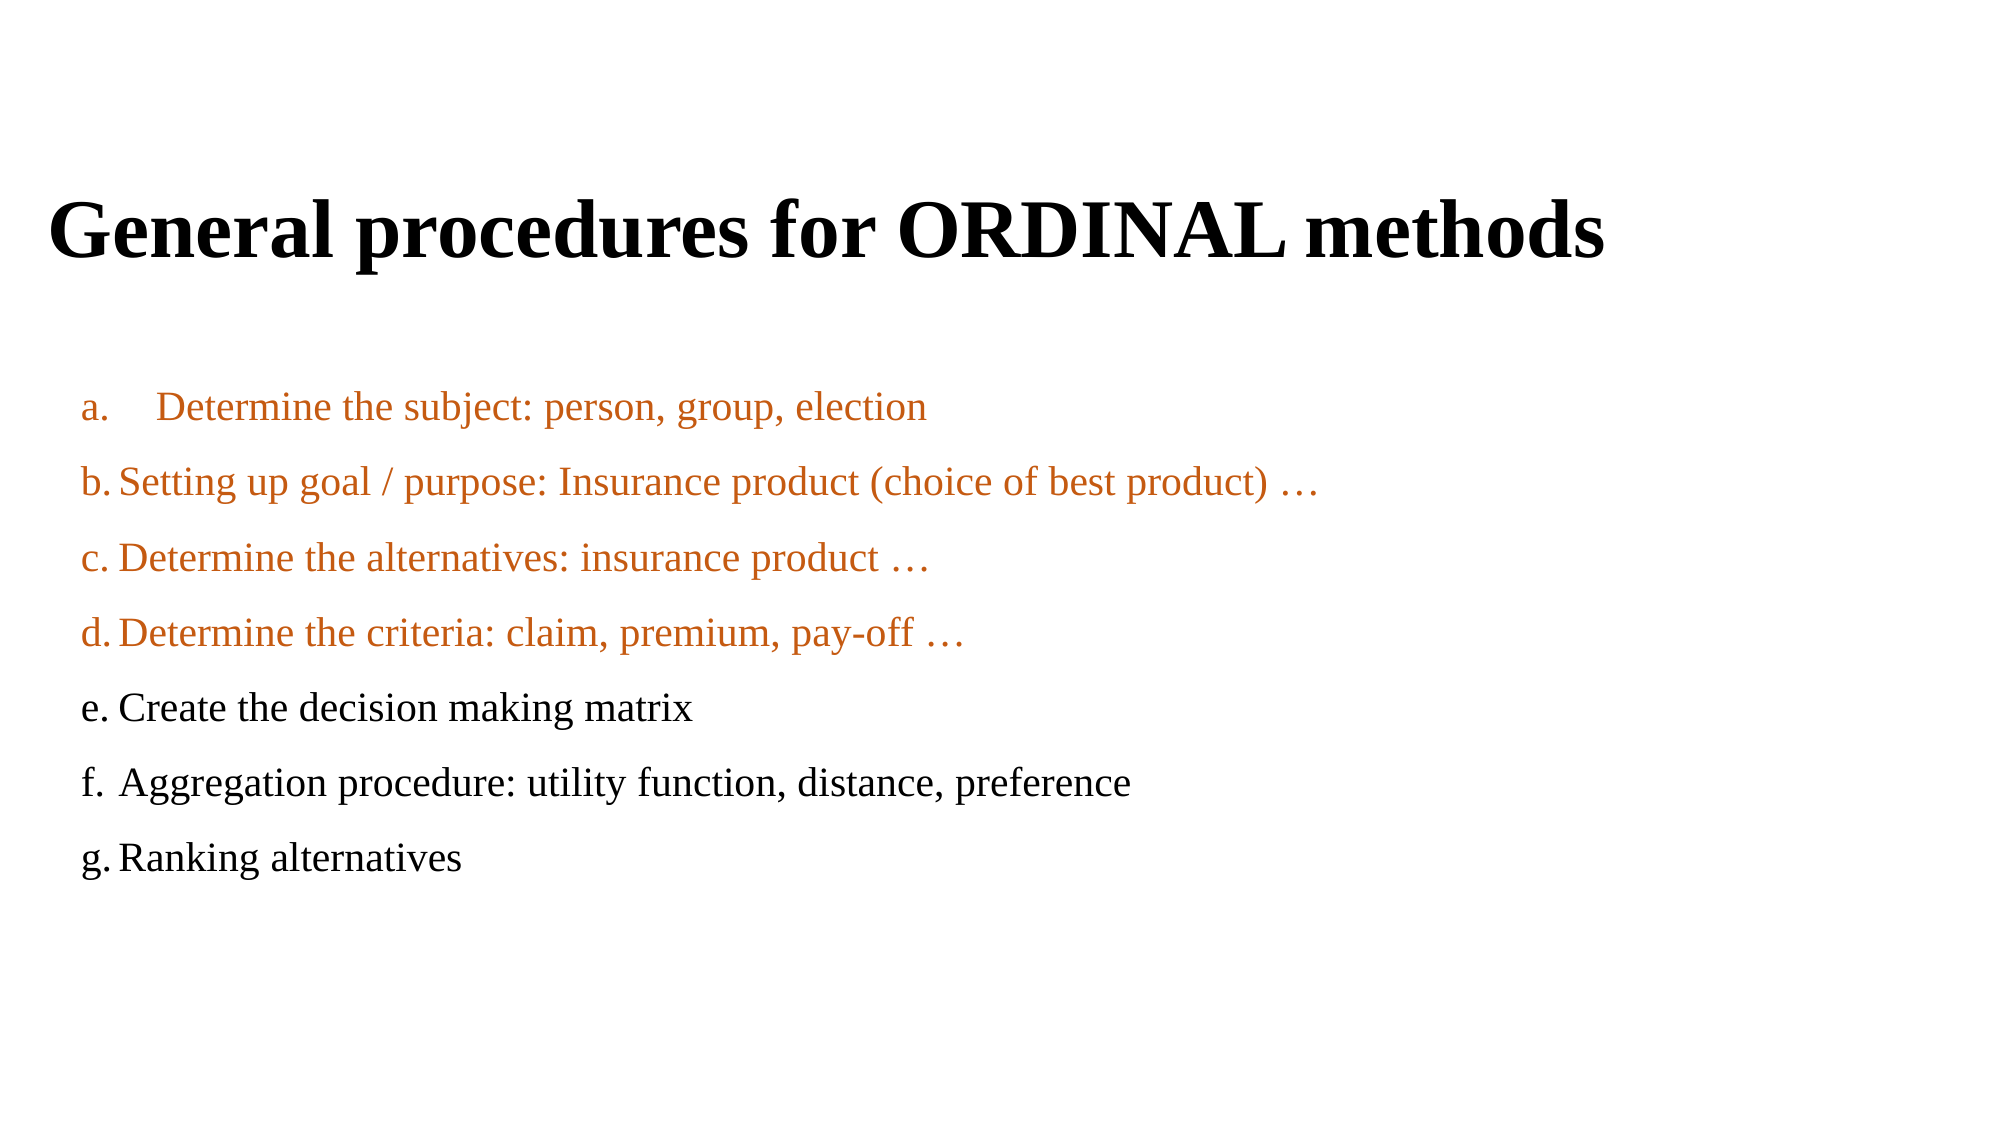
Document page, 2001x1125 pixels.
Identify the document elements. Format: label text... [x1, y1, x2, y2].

title General procedures for ORDINAL methods [32, 172, 1969, 289]
list Determine the subject: person, group, election Setting up goal / purpose: Insurance product (choice of best product) … Determine the alternatives: insurance product … Determine the criteria: claim, premium, pay-off … Create the decision making matrix Aggregation procedure: utility function, distance, preference Ranking alternatives [65, 346, 1568, 999]
